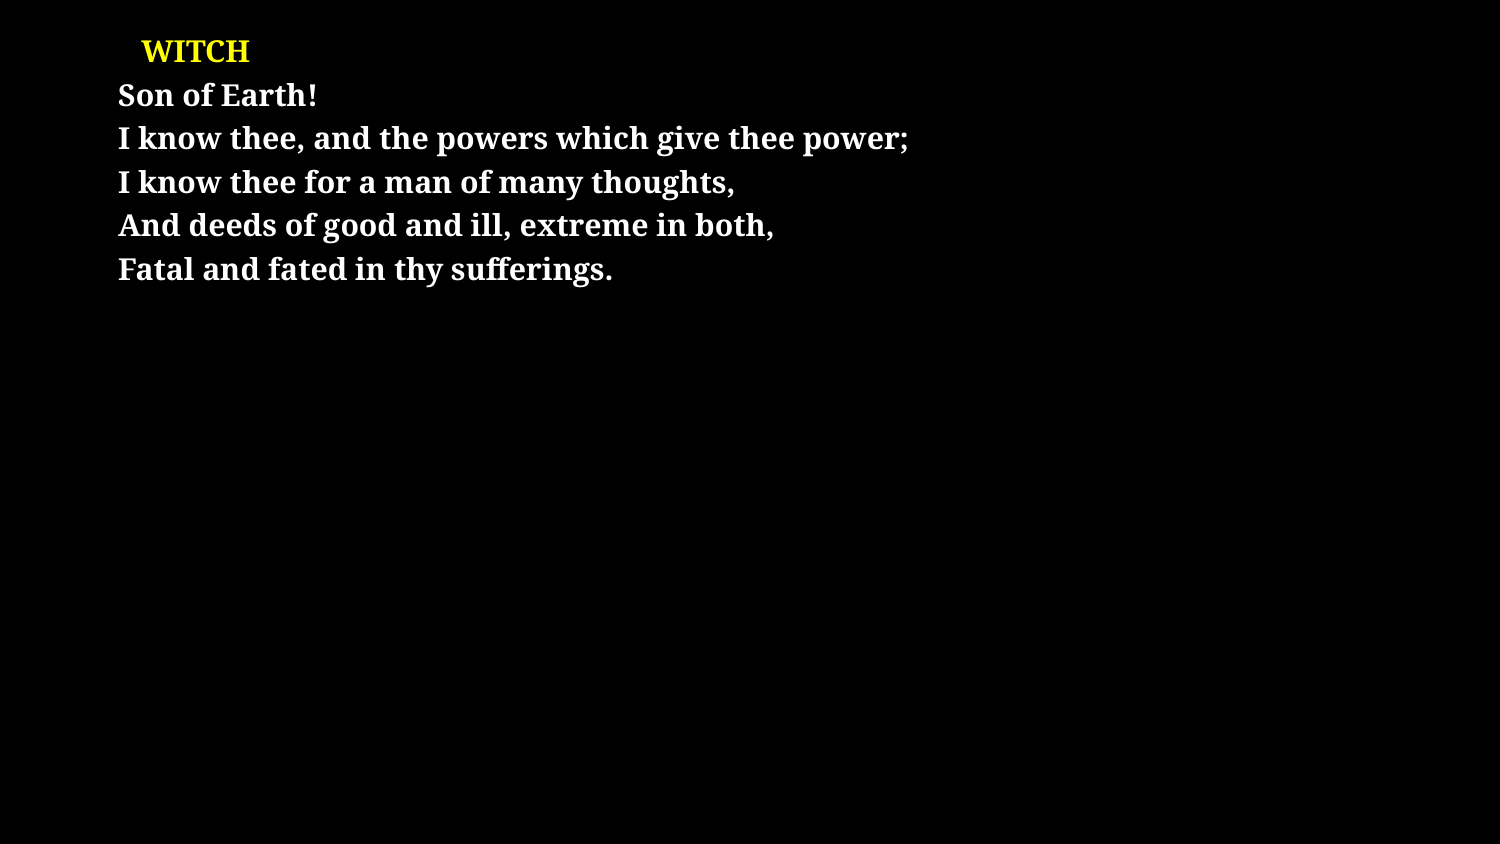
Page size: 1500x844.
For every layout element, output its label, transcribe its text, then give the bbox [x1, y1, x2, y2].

title WITCH Son of Earth! I know thee, and the powers which give thee power; I know thee for a man of many thoughts, And deeds of good and ill, extreme in both, Fatal and fated in thy sufferings. [103, 17, 1397, 299]
